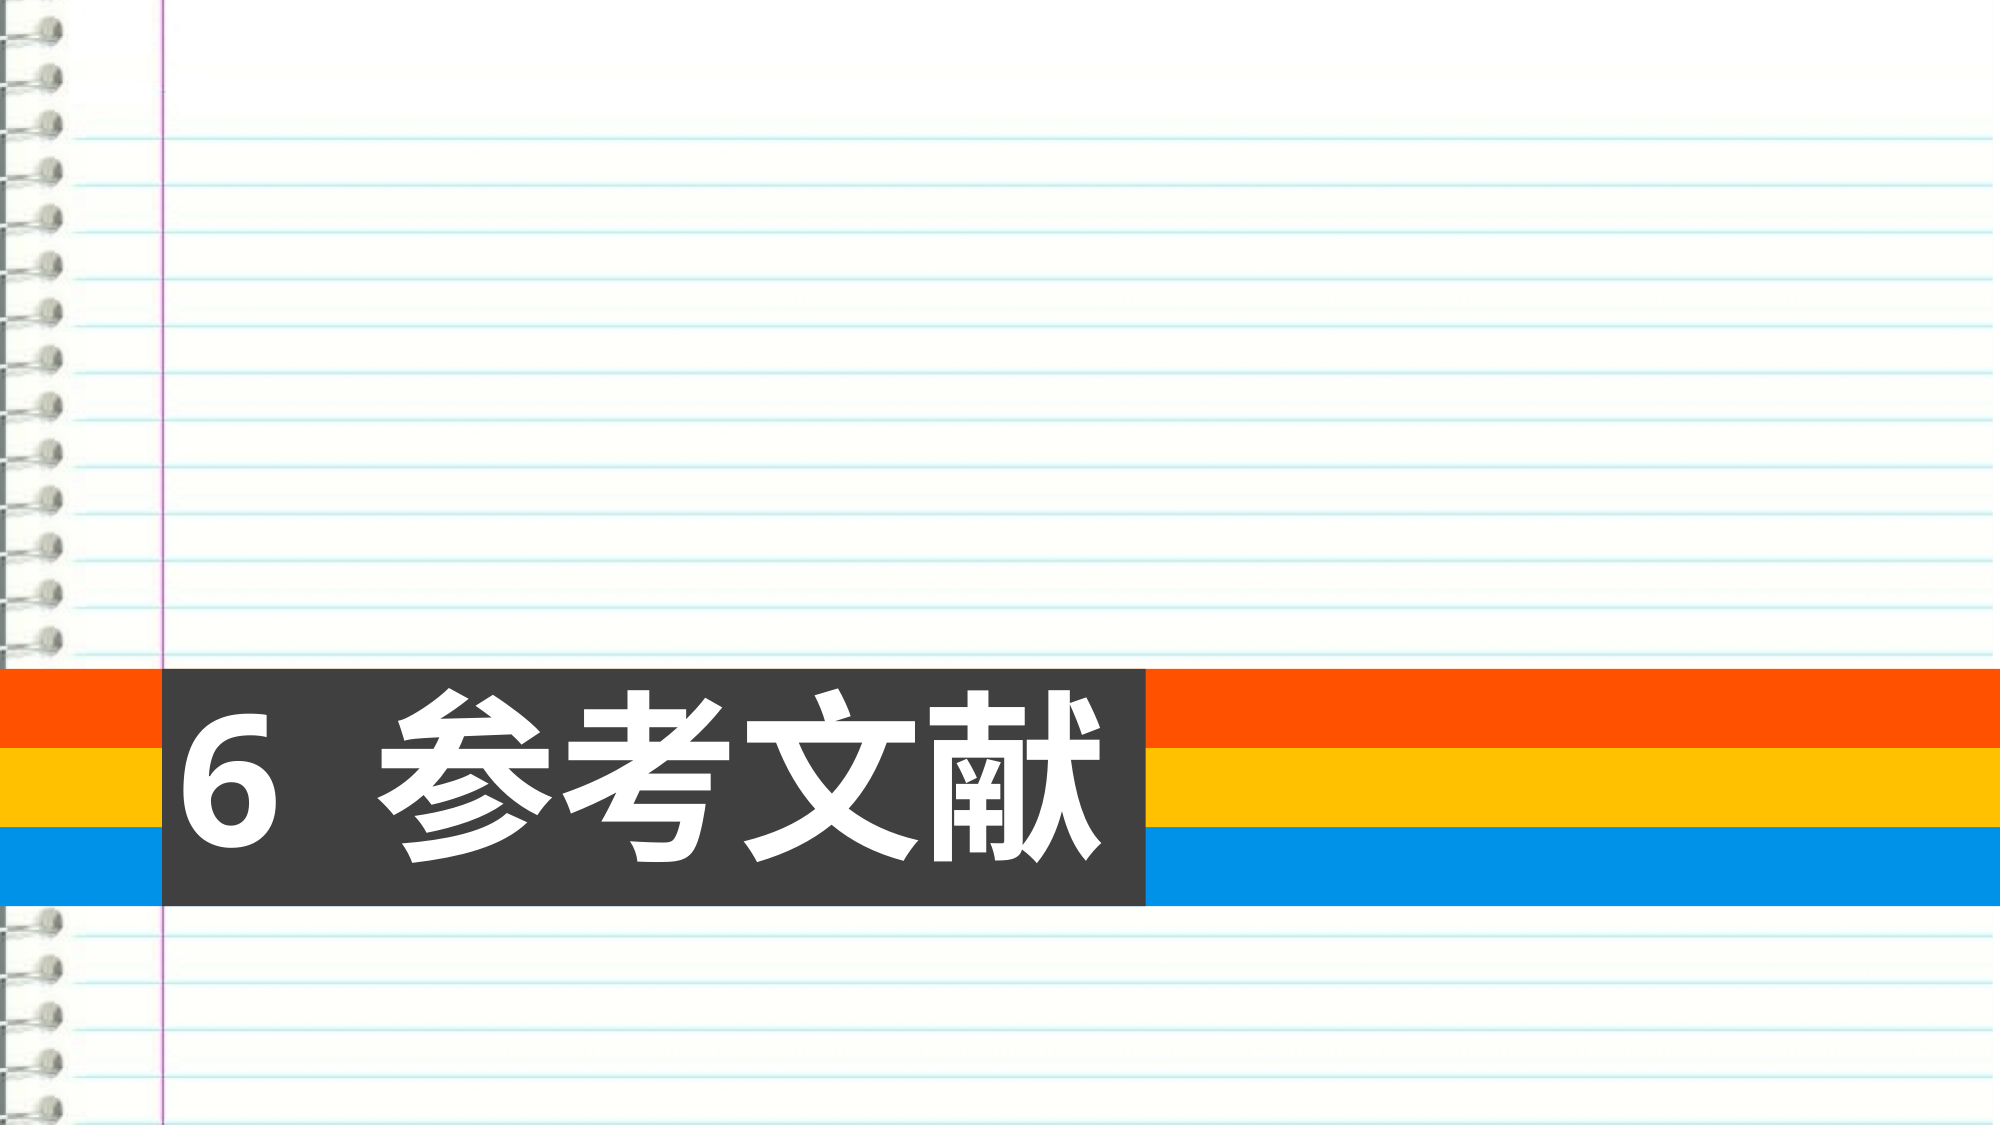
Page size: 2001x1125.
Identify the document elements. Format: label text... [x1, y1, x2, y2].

picture [0, 0, 2001, 1125]
list 6 参考文献 [162, 668, 1146, 907]
